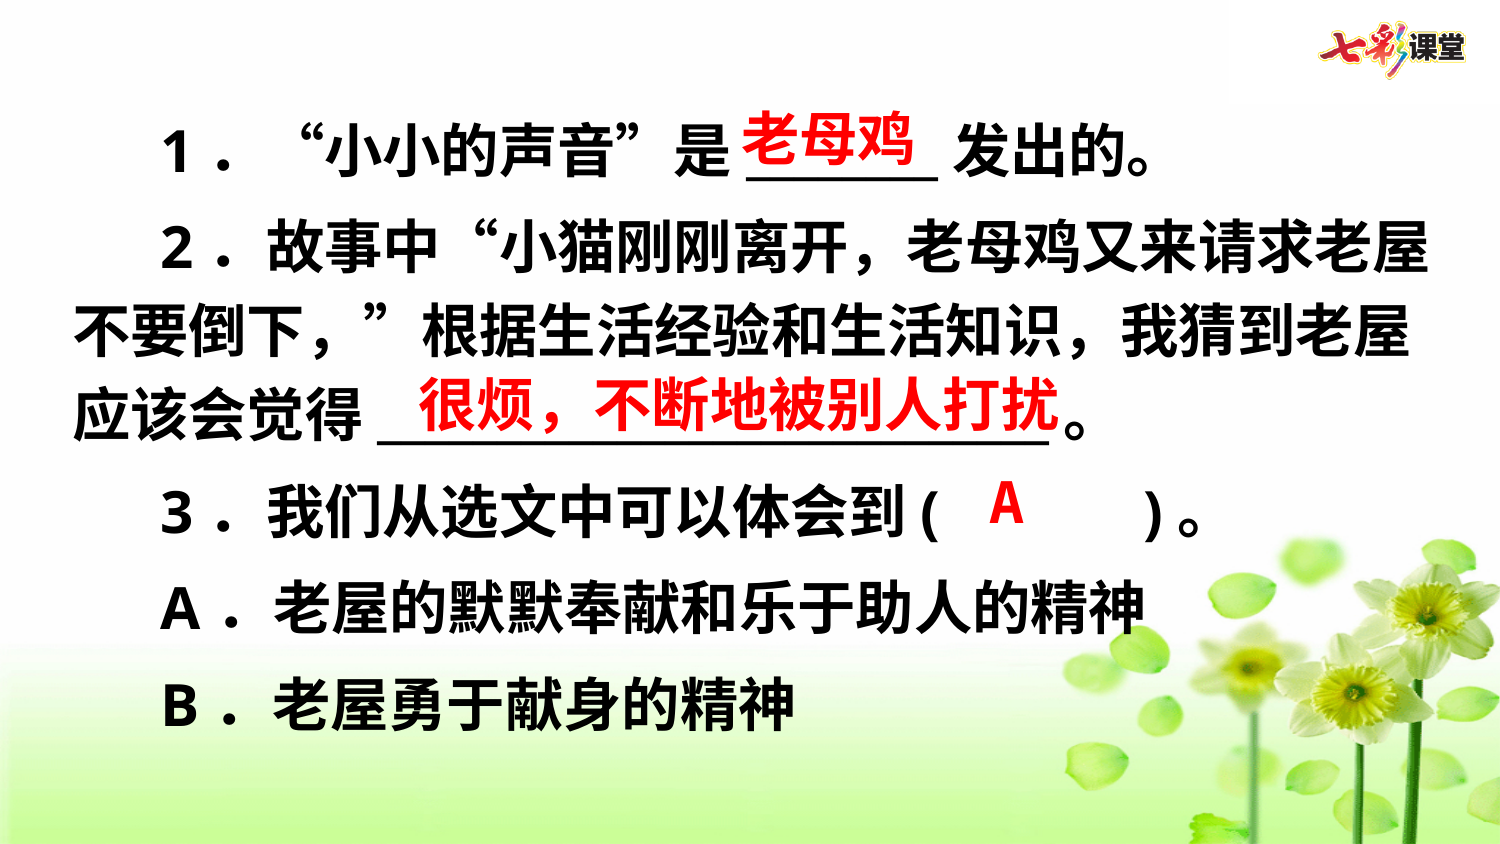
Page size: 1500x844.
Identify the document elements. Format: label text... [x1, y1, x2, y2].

text_box 老母鸡 [726, 94, 951, 180]
text_box A [974, 457, 1081, 543]
picture [0, 0, 1500, 844]
text_box 很烦，不断地被别人打扰 [403, 361, 1202, 446]
text_box 1．“小小的声音”是________发出的。 2．故事中“小猫刚刚离开，老母鸡又来请求老屋不要倒下，”根据生活经验和生活知识，我猜到老屋应该会觉得____________________________。 3．我们从选文中可以体会到( )。 A．老屋的默默奉献和乐于助人的精神 B．老屋勇于献身的精神 [57, 92, 1459, 746]
